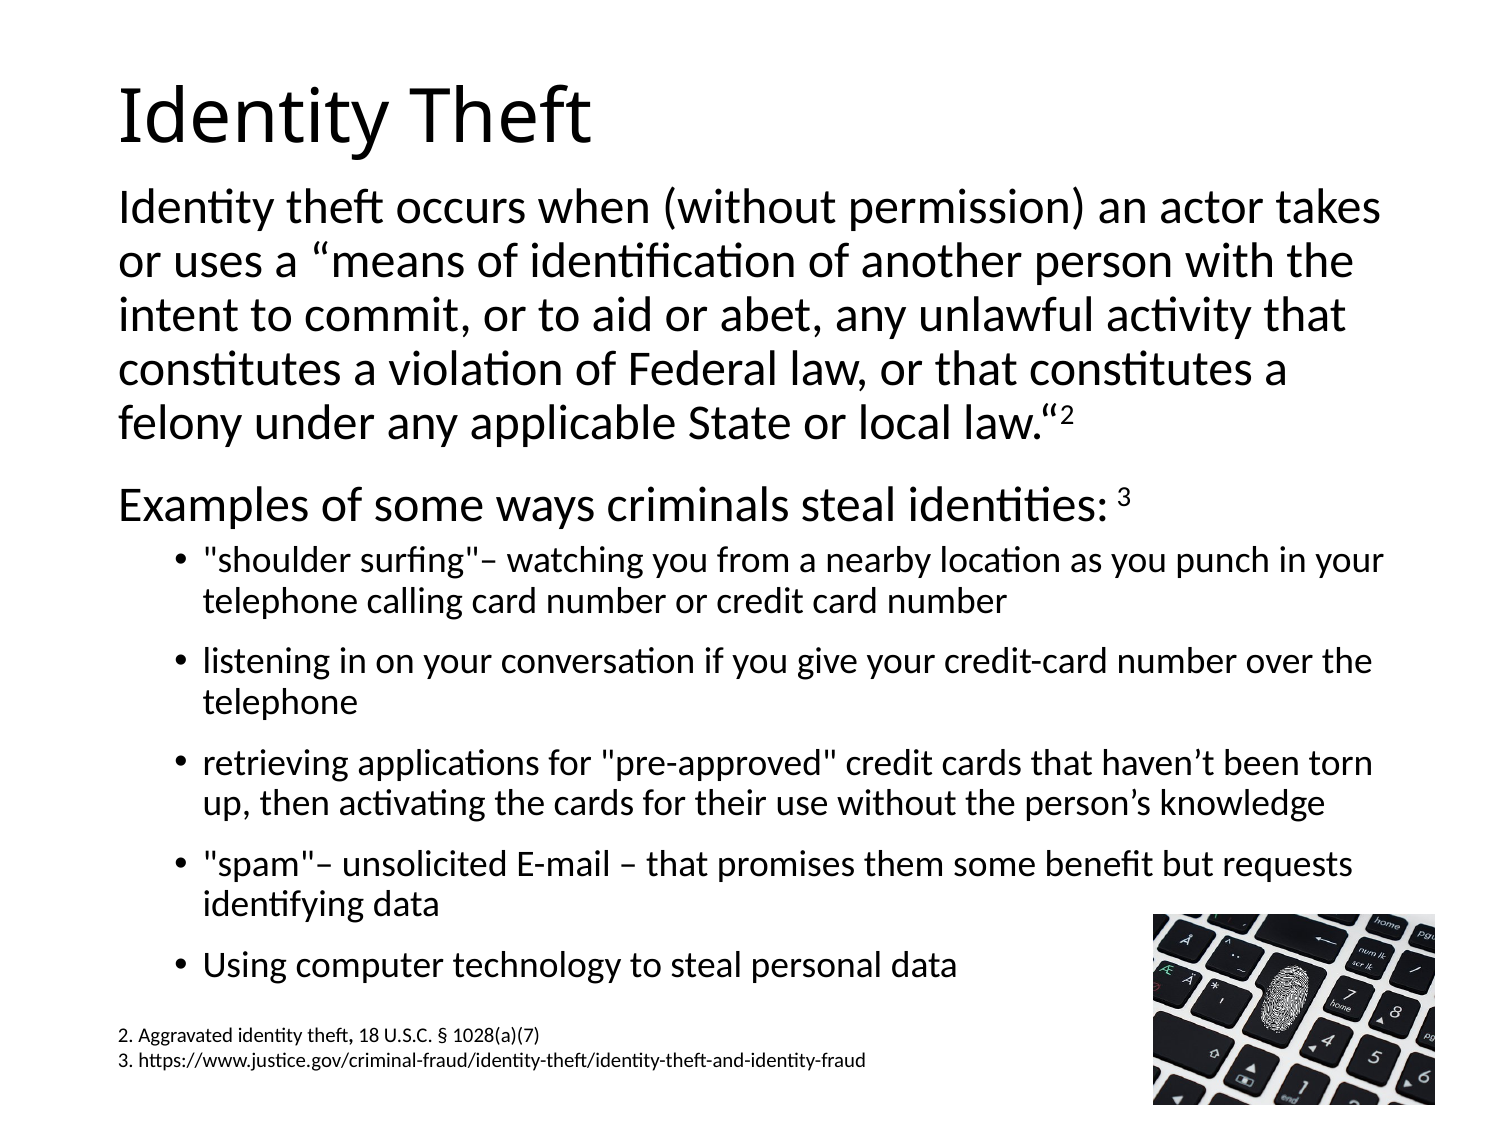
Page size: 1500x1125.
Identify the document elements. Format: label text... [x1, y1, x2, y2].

list Identity theft occurs when (without permission) an actor takes or uses a “means of identification of another person with the intent to commit, or to aid or abet, any unlawful activity that constitutes a violation of Federal law, or that constitutes a felony under any applicable State or local law.“2 Examples of some ways criminals steal identities: 3 "shoulder surfing"– watching you from a nearby location as you punch in your telephone calling card number or credit card number listening in on your conversation if you give your credit-card number over the telephone retrieving applications for "pre-approved" credit cards that haven’t been torn up, then activating the cards for their use without the person’s knowledge "spam"– unsolicited E-mail – that promises them some benefit but requests identifying data Using computer technology to steal personal data [102, 172, 1422, 1048]
picture [1153, 914, 1435, 1105]
text_box 2. Aggravated identity theft, 18 U.S.C. § 1028(a)(7) 3. https://www.justice.gov/criminal-fraud/identity-theft/identity-theft-and-identity-fraud [103, 1014, 1153, 1080]
title Identity Theft [102, 9, 1398, 172]
